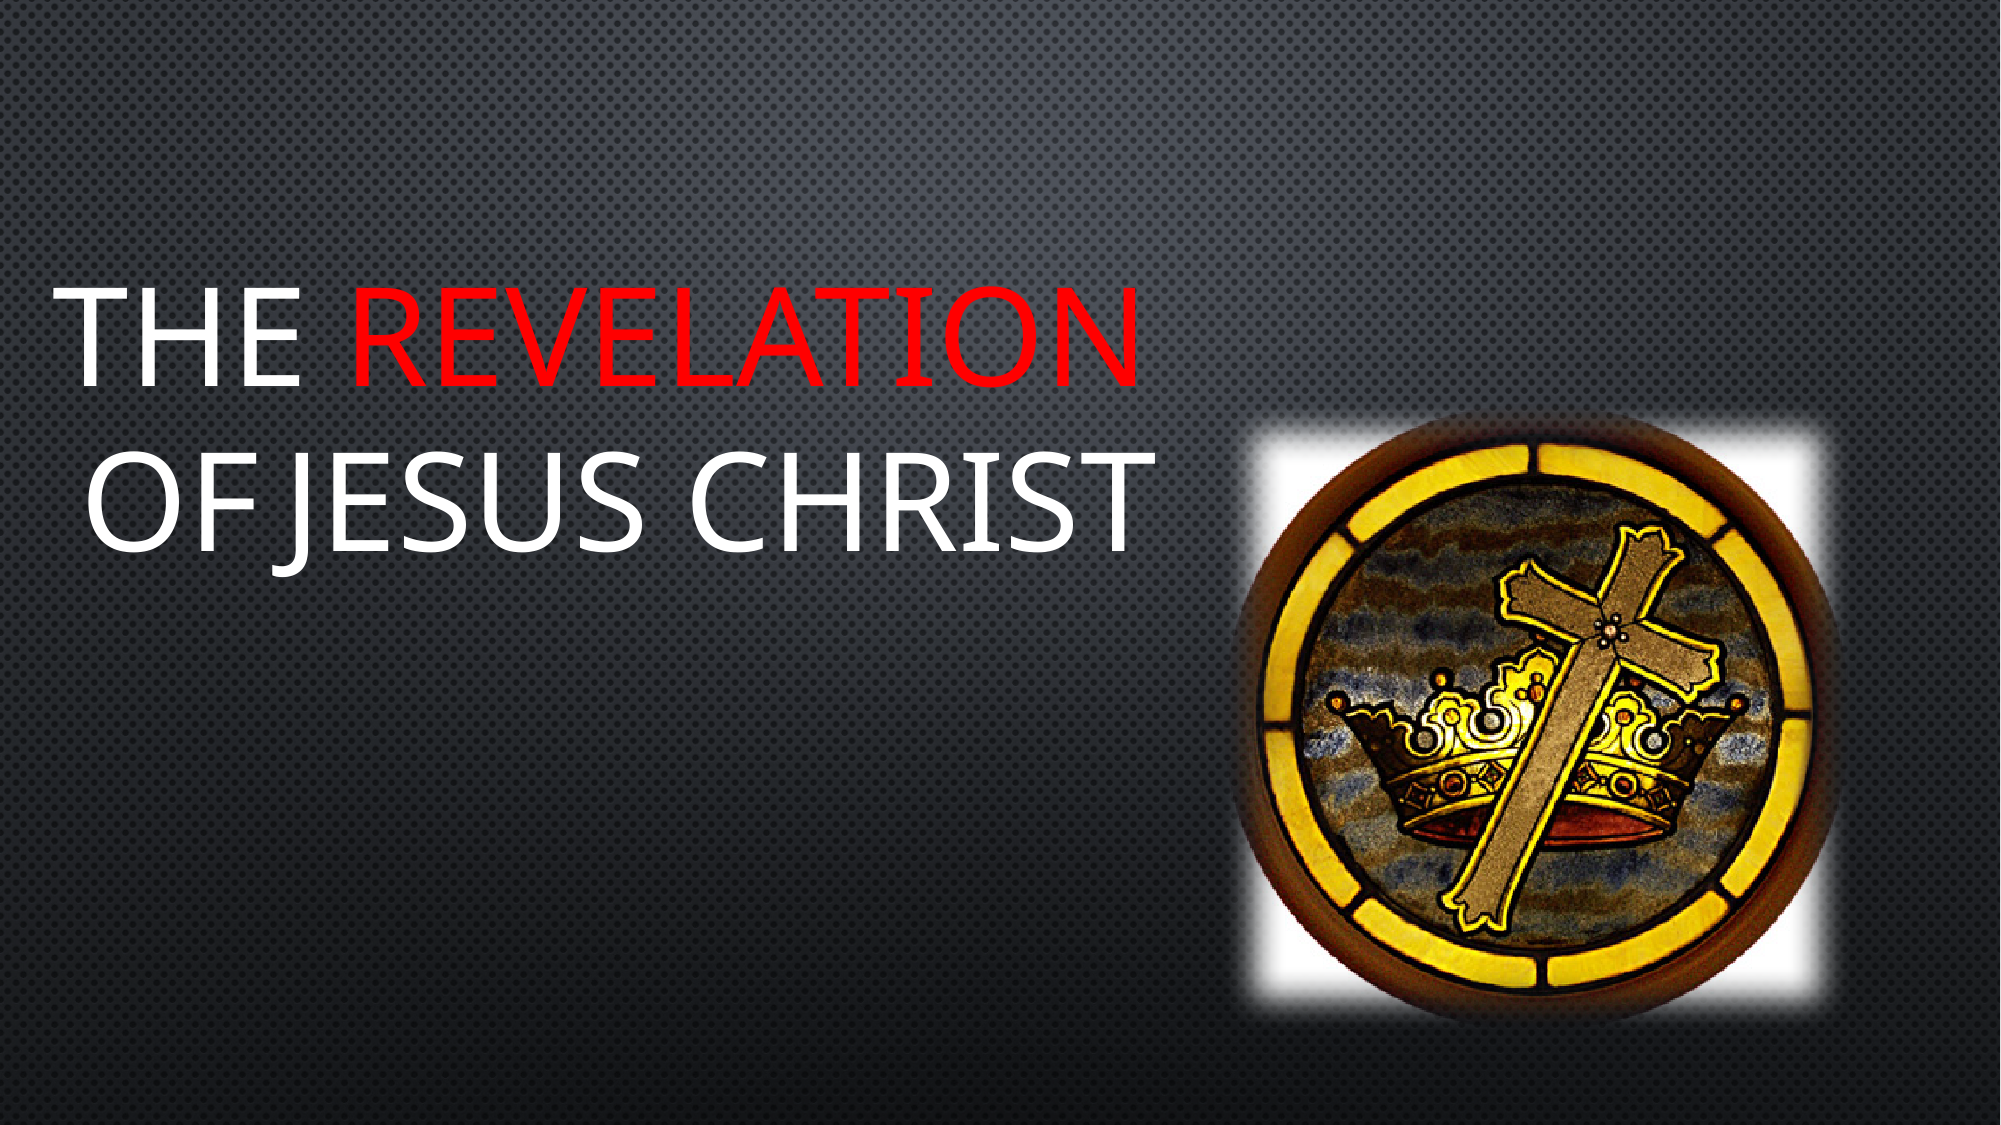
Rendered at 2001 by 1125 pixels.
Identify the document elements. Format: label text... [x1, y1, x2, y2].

title The REVELATION of jesus Christ [0, 149, 1331, 587]
picture [1220, 400, 1852, 1031]
